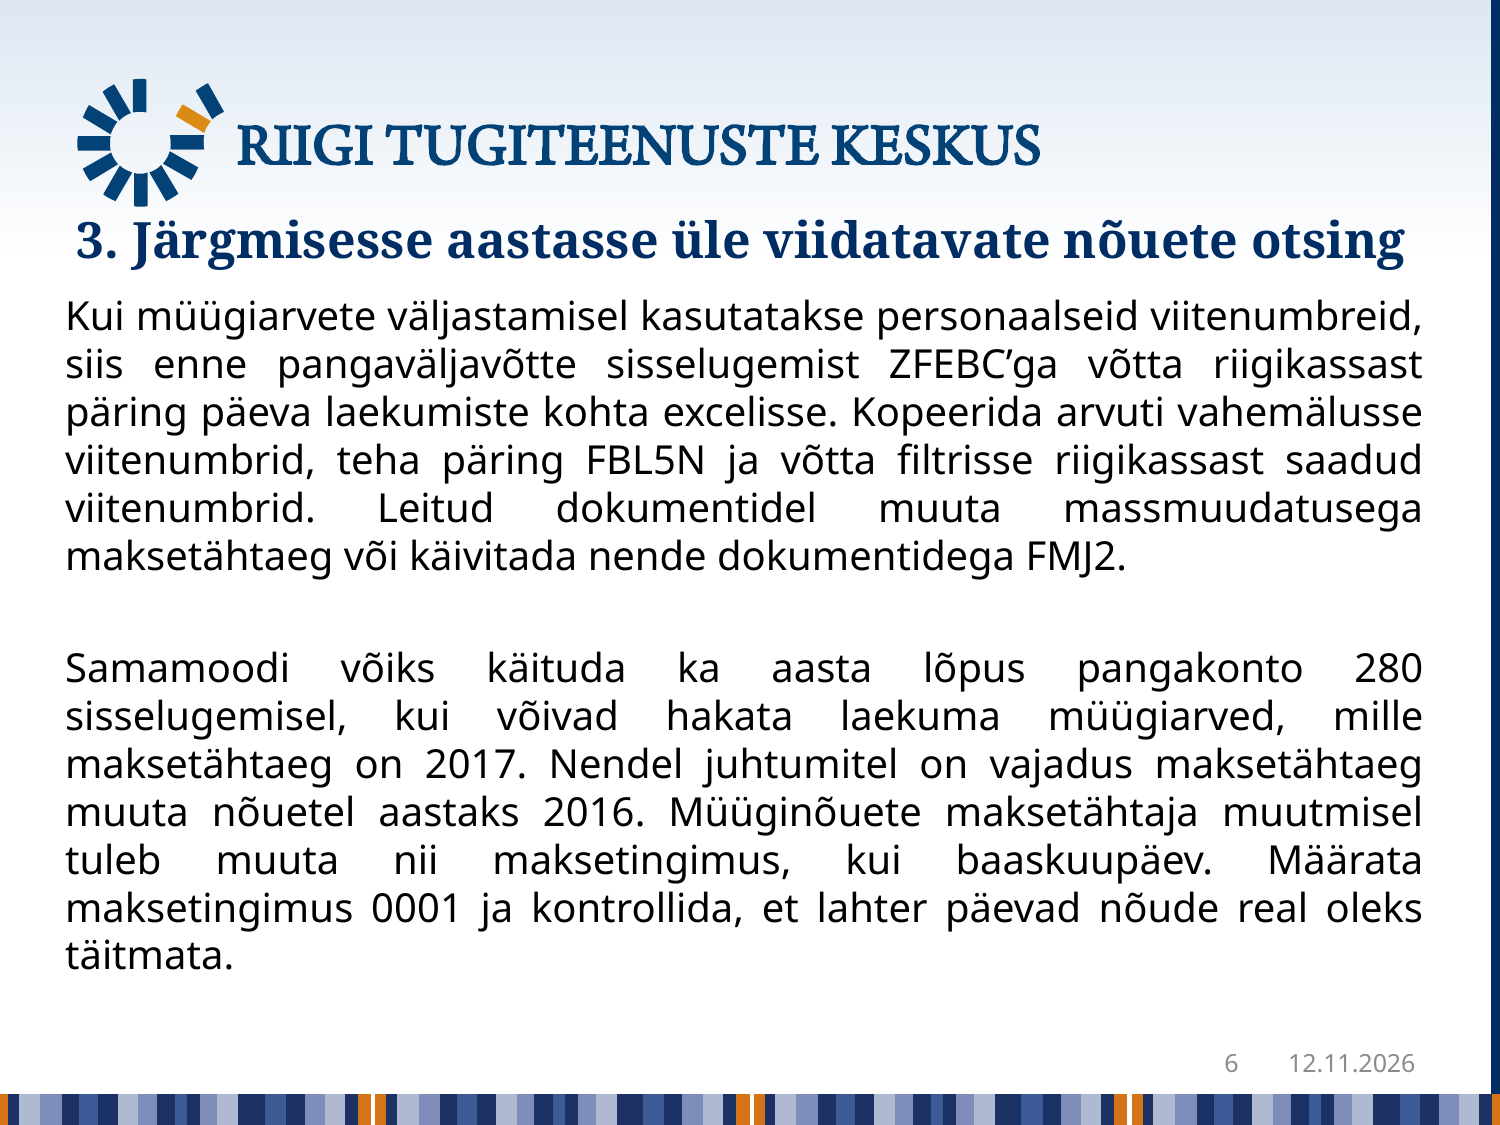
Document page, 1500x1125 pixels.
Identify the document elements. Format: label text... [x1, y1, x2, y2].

title 3. Järgmisesse aastasse üle viidatavate nõuete otsing [76, 208, 1414, 290]
list Kui müügiarvete väljastamisel kasutatakse personaalseid viitenumbreid, siis enne pangaväljavõtte sisselugemist ZFEBC’ga võtta riigikassast päring päeva laekumiste kohta excelisse. Kopeerida arvuti vahemälusse viitenumbrid, teha päring FBL5N ja võtta filtrisse riigikassast saadud viitenumbrid. Leitud dokumentidel muuta massmuudatusega maksetähtaeg või käivitada nende dokumentidega FMJ2. Samamoodi võiks käituda ka aasta lõpus pangakonto 280 sisselugemisel, kui võivad hakata laekuma müügiarved, mille maksetähtaeg on 2017. Nendel juhtumitel on vajadus maksetähtaeg muuta nõuetel aastaks 2016. Müüginõuete maksetähtaja muutmisel tuleb muuta nii maksetingimus, kui baaskuupäev. Määrata maksetingimus 0001 ja kontrollida, et lahter päevad nõude real oleks täitmata. [64, 290, 1425, 1012]
slide_number 6 [1139, 1035, 1254, 1095]
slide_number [1269, 1035, 1431, 1095]
